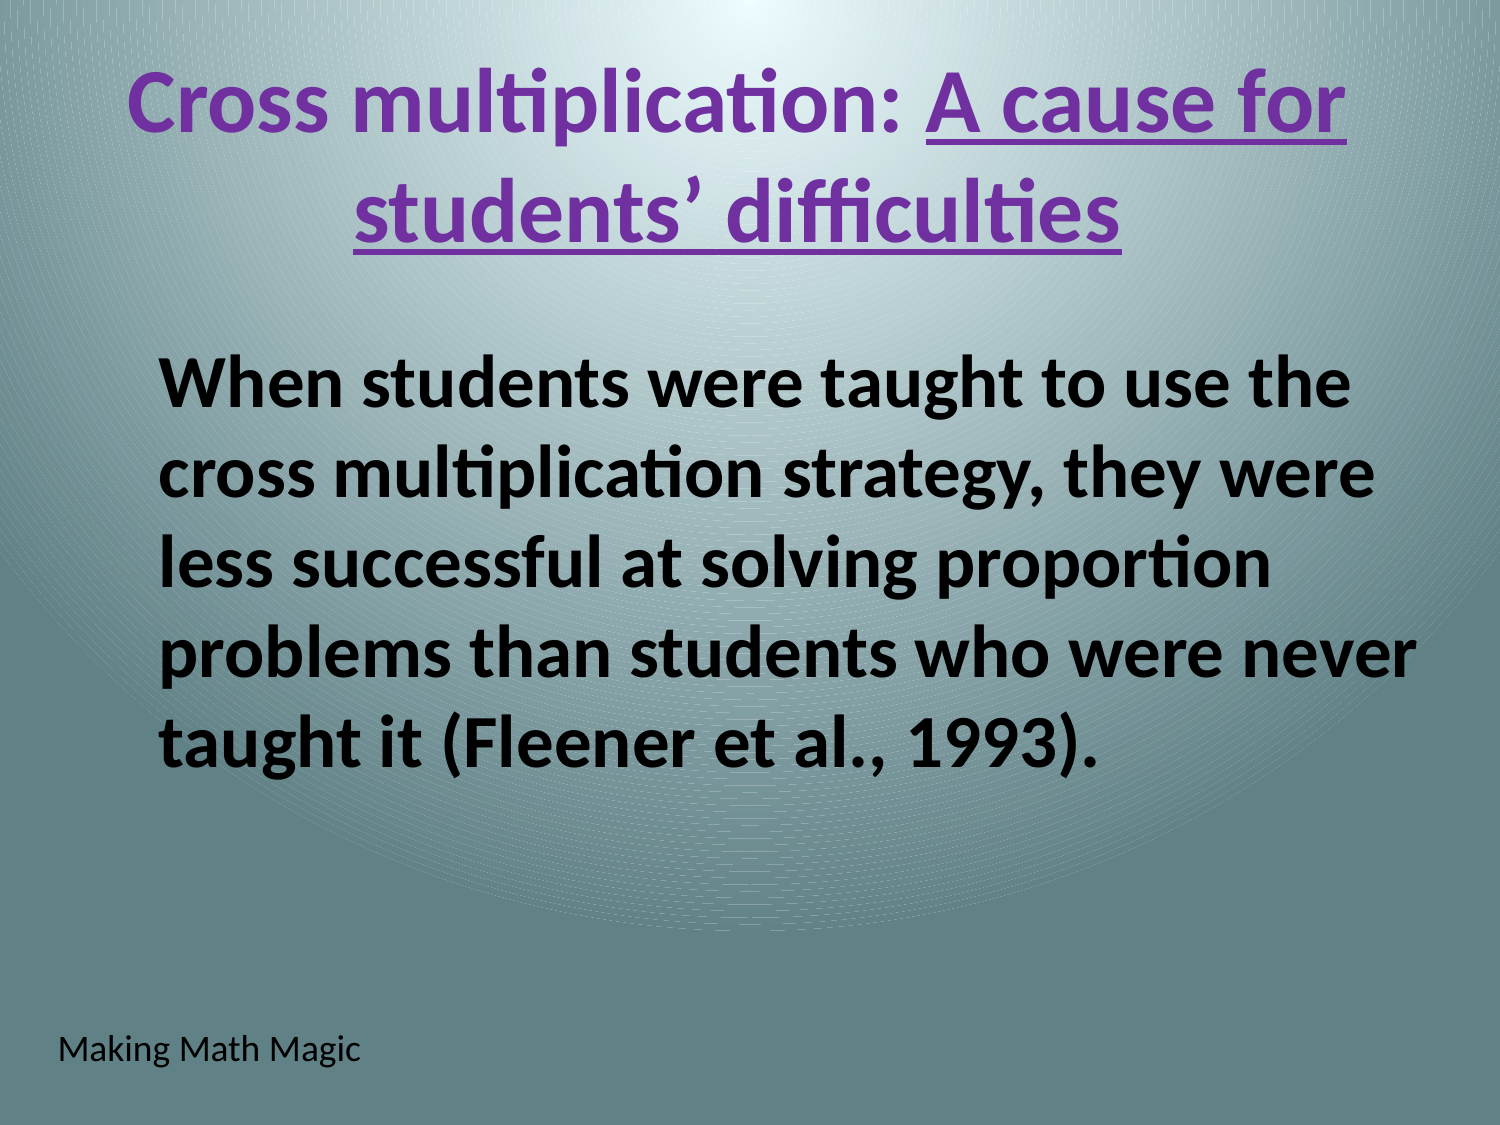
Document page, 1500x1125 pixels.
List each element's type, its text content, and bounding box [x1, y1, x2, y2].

list When students were taught to use the cross multiplication strategy, they were less successful at solving proportion problems than students who were never taught it (Fleener et al., 1993). [87, 324, 1438, 1068]
title Cross multiplication: A cause for students’ difficulties [62, 112, 1413, 301]
text_box Making Math Magic [42, 1016, 531, 1077]
